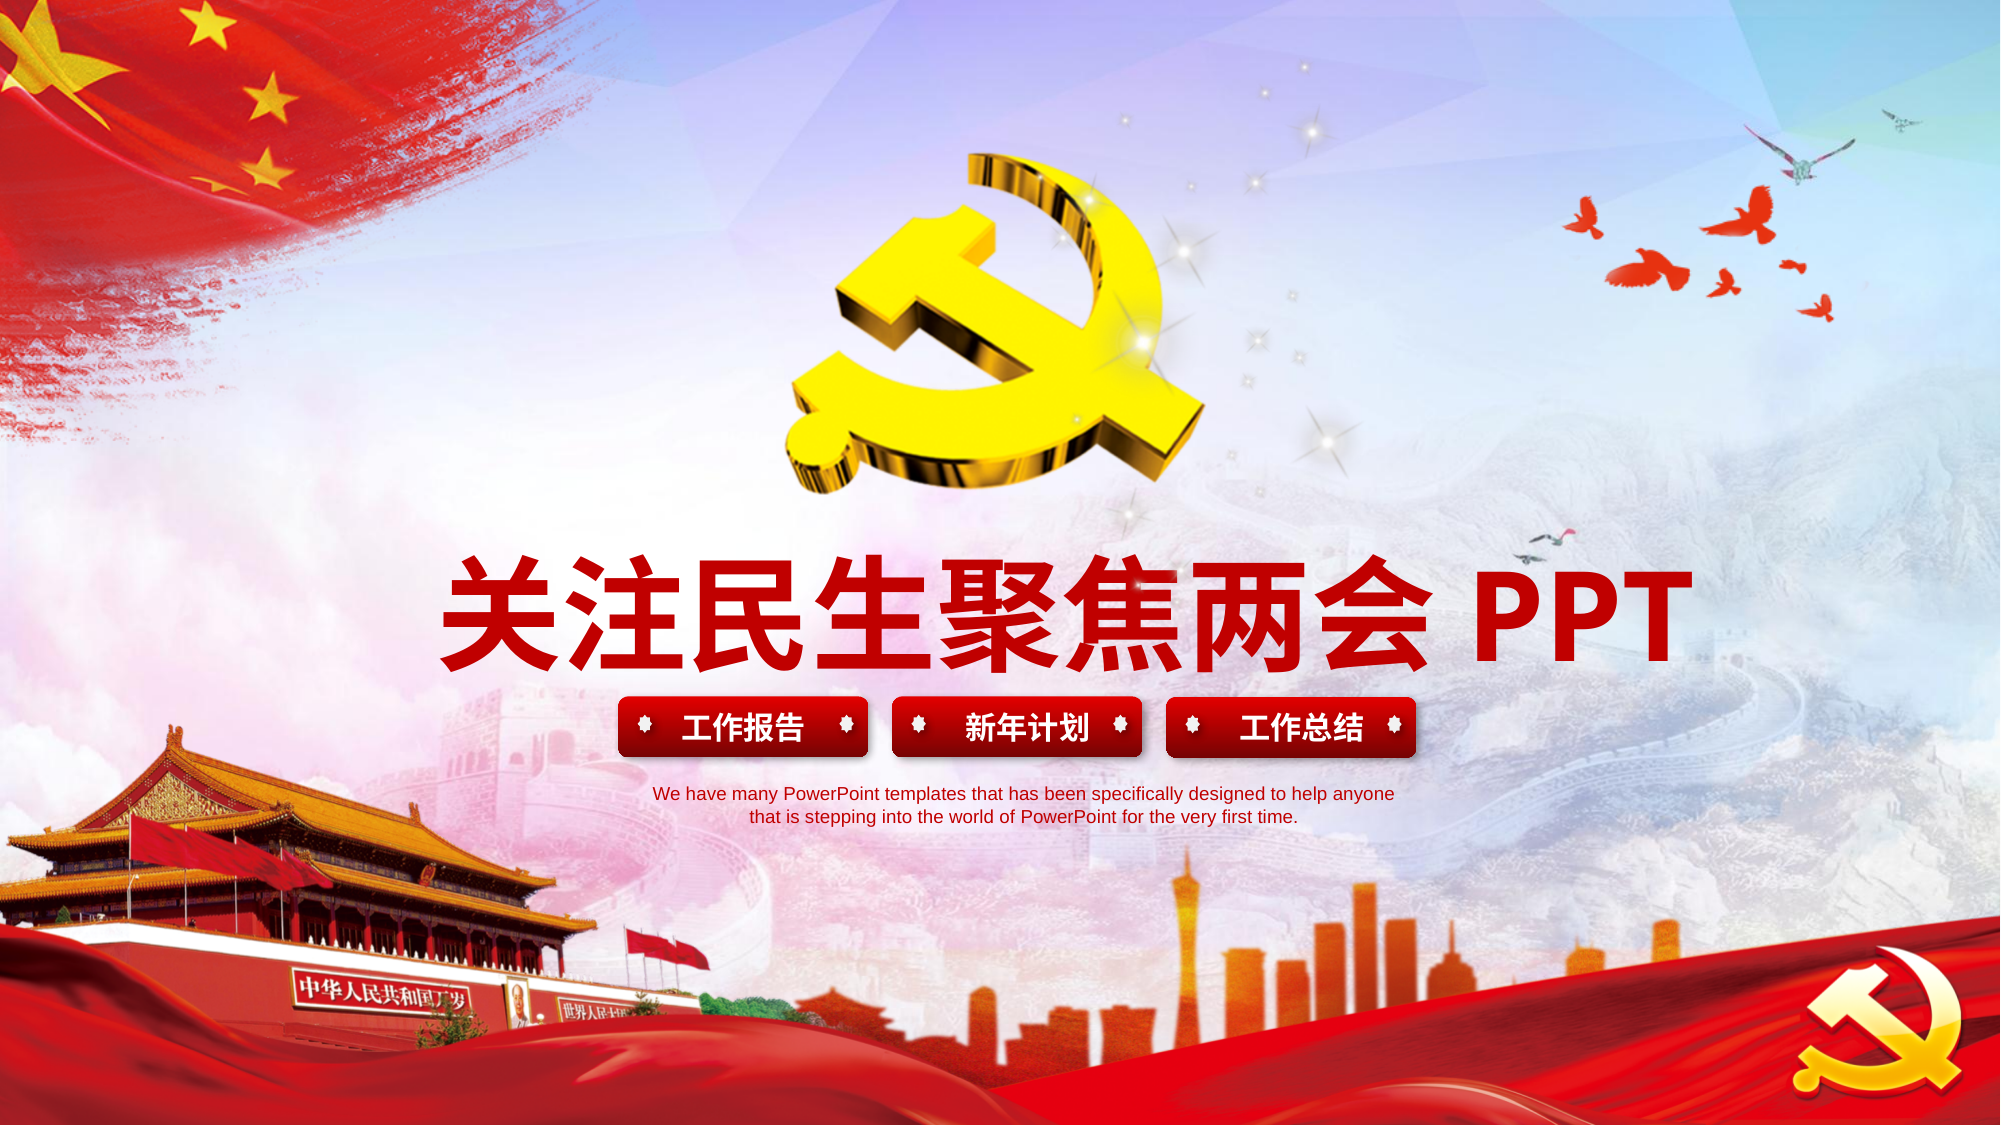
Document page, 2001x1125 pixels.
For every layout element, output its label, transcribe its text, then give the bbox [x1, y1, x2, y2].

text_box 关注民生聚焦两会PPT [366, 526, 1766, 696]
picture [0, 0, 2001, 1125]
